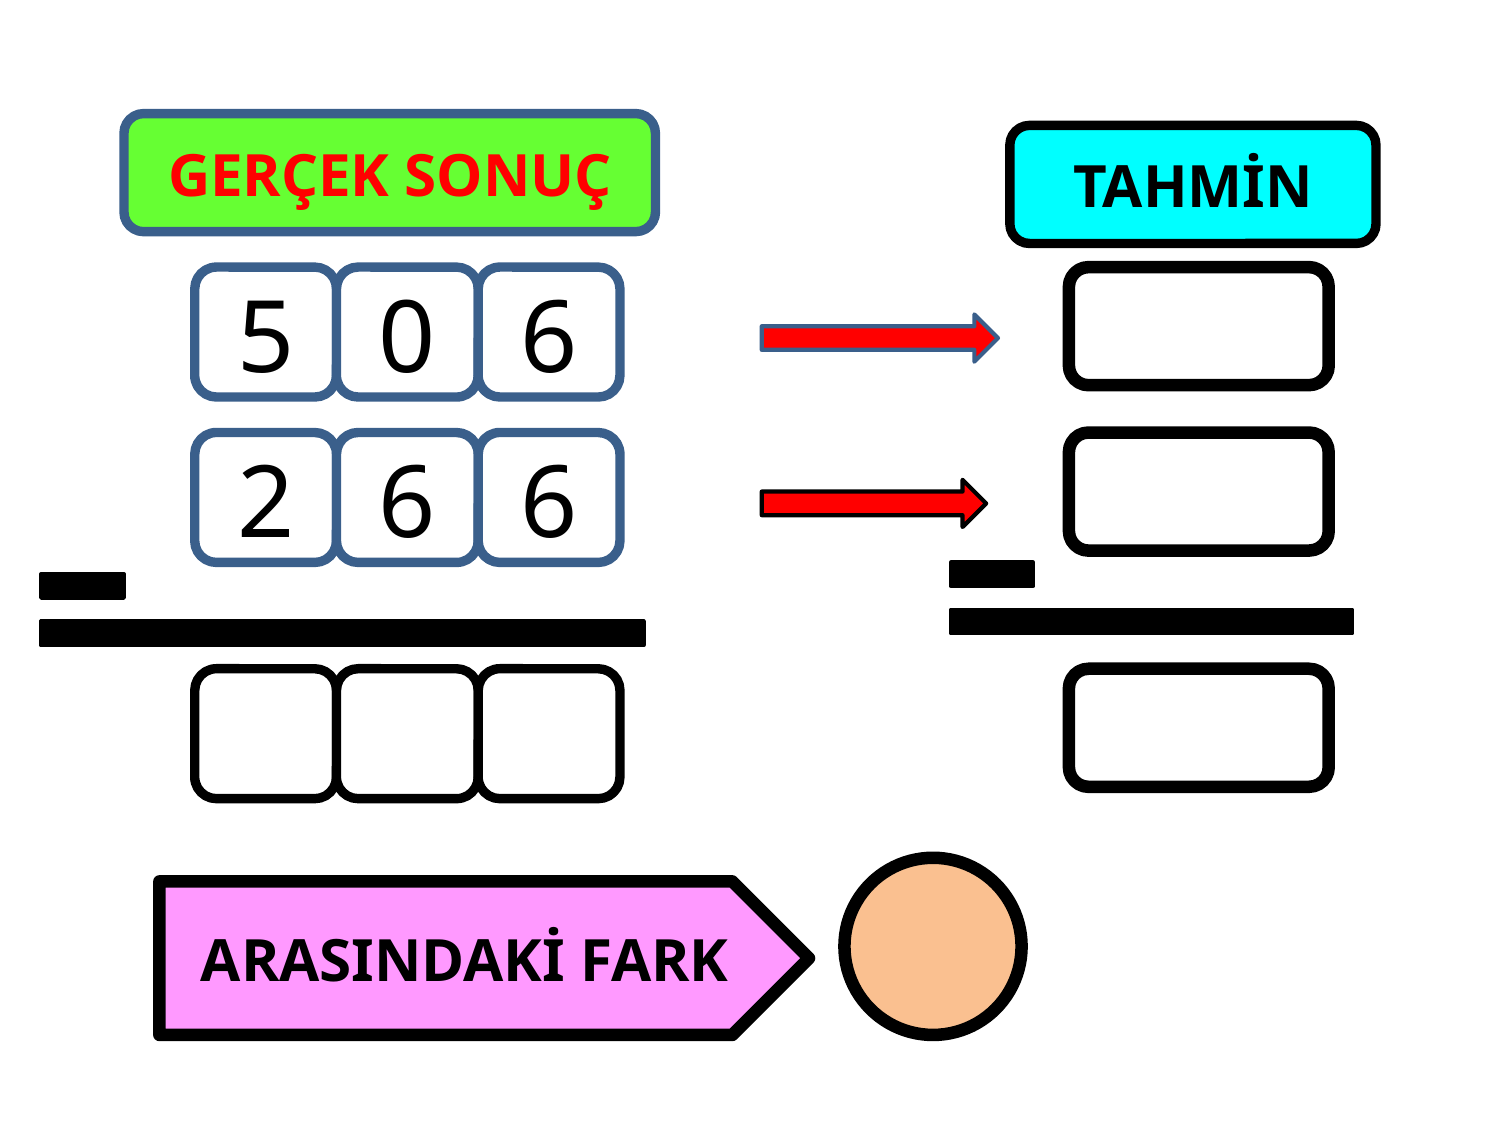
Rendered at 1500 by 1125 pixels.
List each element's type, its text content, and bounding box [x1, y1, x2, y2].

text_box 6 [334, 430, 478, 565]
text_box [1066, 666, 1331, 789]
text_box [610, 619, 646, 647]
text_box [39, 572, 126, 600]
text_box 6 [476, 430, 623, 565]
text_box [334, 666, 478, 801]
text_box [1066, 430, 1331, 553]
text_box ARASINDAKİ FARK [157, 879, 812, 1038]
text_box [476, 666, 623, 801]
text_box [949, 560, 1035, 588]
text_box 0 [334, 264, 478, 400]
text_box [759, 312, 1001, 364]
text_box 2 [192, 430, 336, 565]
text_box GERÇEK SONUÇ [121, 111, 658, 234]
text_box [39, 619, 610, 647]
text_box [759, 477, 989, 529]
text_box 5 [192, 264, 336, 400]
text_box [949, 608, 1354, 635]
text_box [842, 855, 1024, 1038]
text_box TAHMİN [1007, 123, 1379, 246]
text_box [1066, 265, 1331, 388]
text_box [192, 666, 336, 801]
text_box 6 [476, 264, 623, 400]
